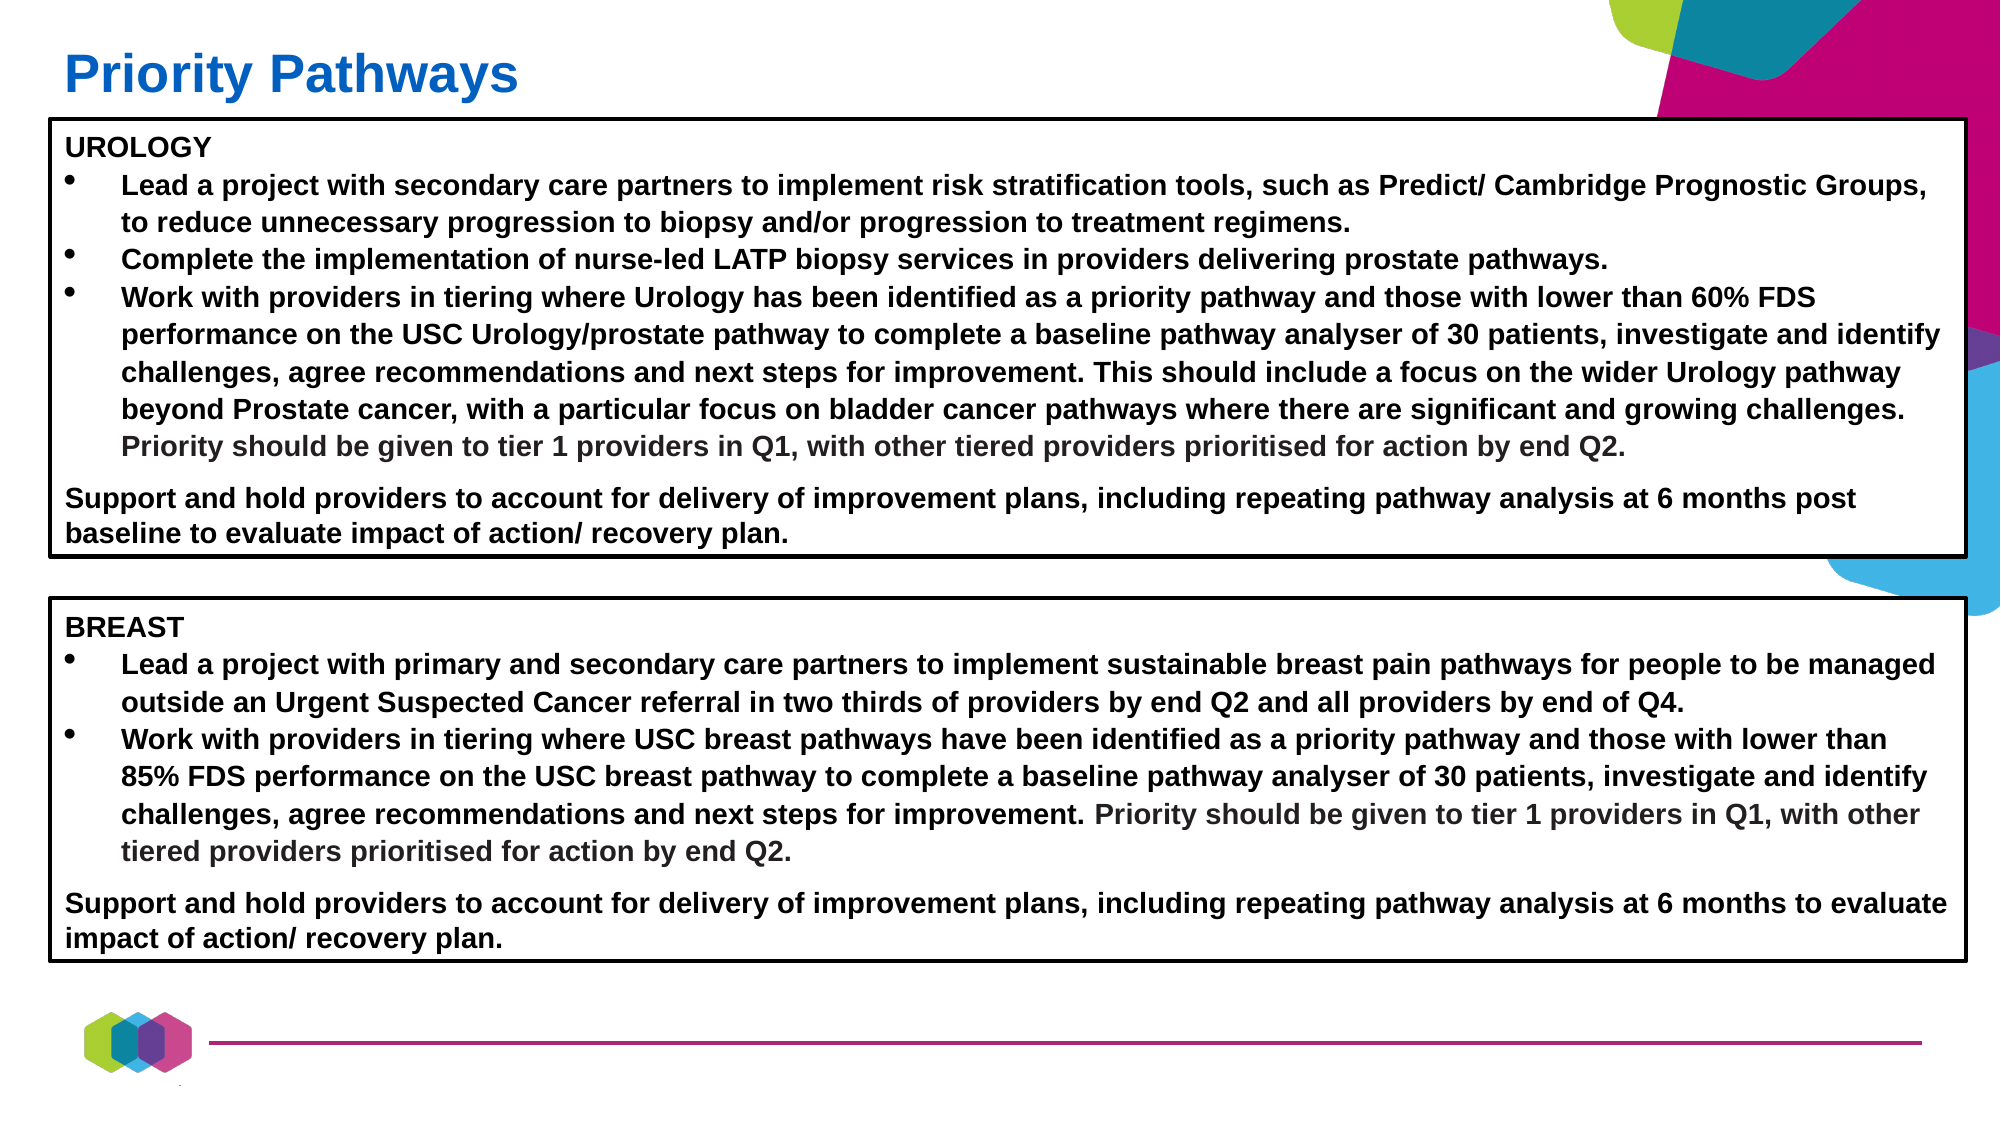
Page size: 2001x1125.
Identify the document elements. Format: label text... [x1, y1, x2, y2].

text_box BREAST Lead a project with primary and secondary care partners to implement sustainable breast pain pathways for people to be managed outside an Urgent Suspected Cancer referral in two thirds of providers by end Q2 and all providers by end of Q4. Work with providers in tiering where USC breast pathways have been identified as a priority pathway and those with lower than 85% FDS performance on the USC breast pathway to complete a baseline pathway analyser of 30 patients, investigate and identify challenges, agree recommendations and next steps for improvement. Priority should be given to tier 1 providers in Q1, with other tiered providers prioritised for action by end Q2.​ Support and hold providers to account for delivery of improvement plans, including repeating pathway analysis at 6 months to evaluate impact of action/ recovery plan. [48, 596, 1968, 963]
picture [1458, 0, 2000, 765]
text_box UROLOGY Lead a project with secondary care partners to implement risk stratification tools, such as Predict/ Cambridge Prognostic Groups, to reduce unnecessary progression to biopsy and/or progression to treatment regimens. Complete the implementation of nurse-led LATP biopsy services in providers delivering prostate pathways. Work with providers in tiering where Urology has been identified as a priority pathway and those with lower than 60% FDS performance on the USC Urology/prostate pathway to complete a baseline pathway analyser of 30 patients, investigate and identify challenges, agree recommendations and next steps for improvement. This should include a focus on the wider Urology pathway beyond Prostate cancer, with a particular focus on bladder cancer pathways where there are significant and growing challenges. Priority should be given to tier 1 providers in Q1, with other tiered providers prioritised for action by end Q2.​ Support and hold providers to account for delivery of improvement plans, including repeating pathway analysis at 6 months post baseline to evaluate impact of action/ recovery plan. [48, 117, 1968, 559]
picture [37, 1012, 240, 1086]
list Priority Pathways [50, 30, 1905, 117]
